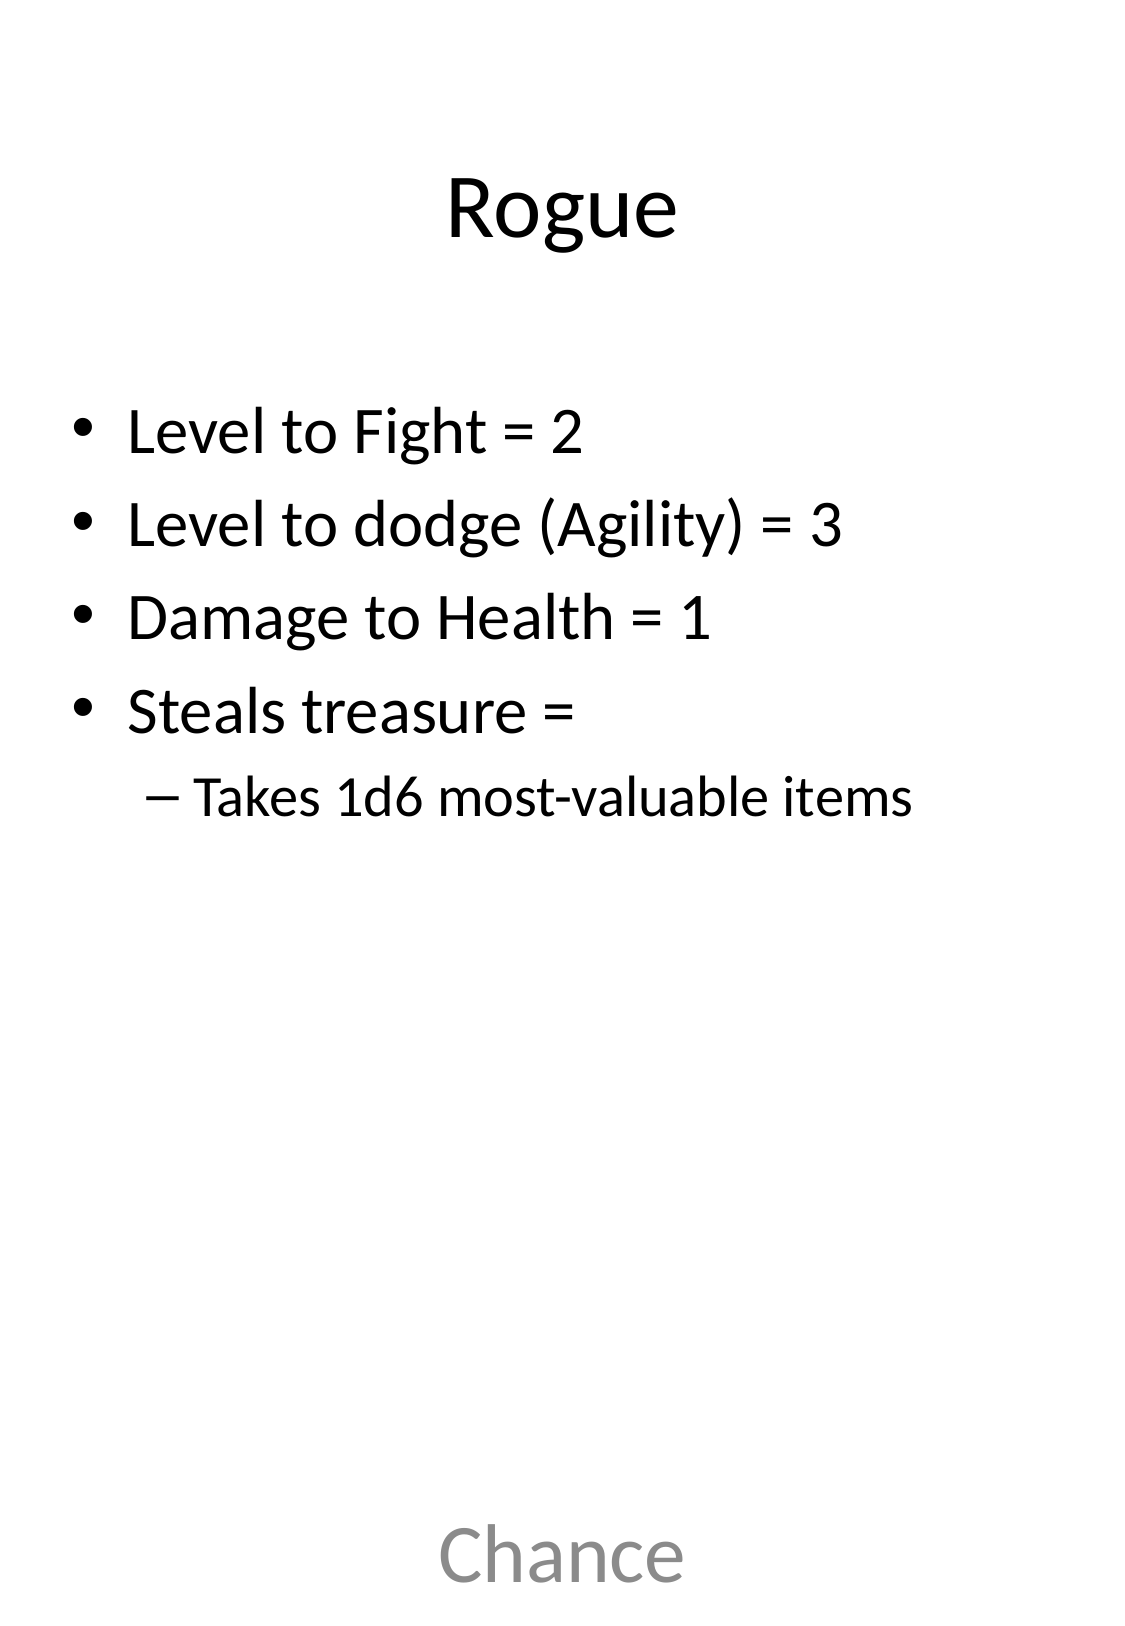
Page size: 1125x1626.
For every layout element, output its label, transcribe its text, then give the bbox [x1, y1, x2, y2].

title Rogue [56, 65, 1069, 336]
list Level to Fight = 2 Level to dodge (Agility) = 3 Damage to Health = 1 Steals treasure = Takes 1d6 most-valuable items [56, 379, 1069, 1452]
footer Chance [384, 1506, 741, 1593]
